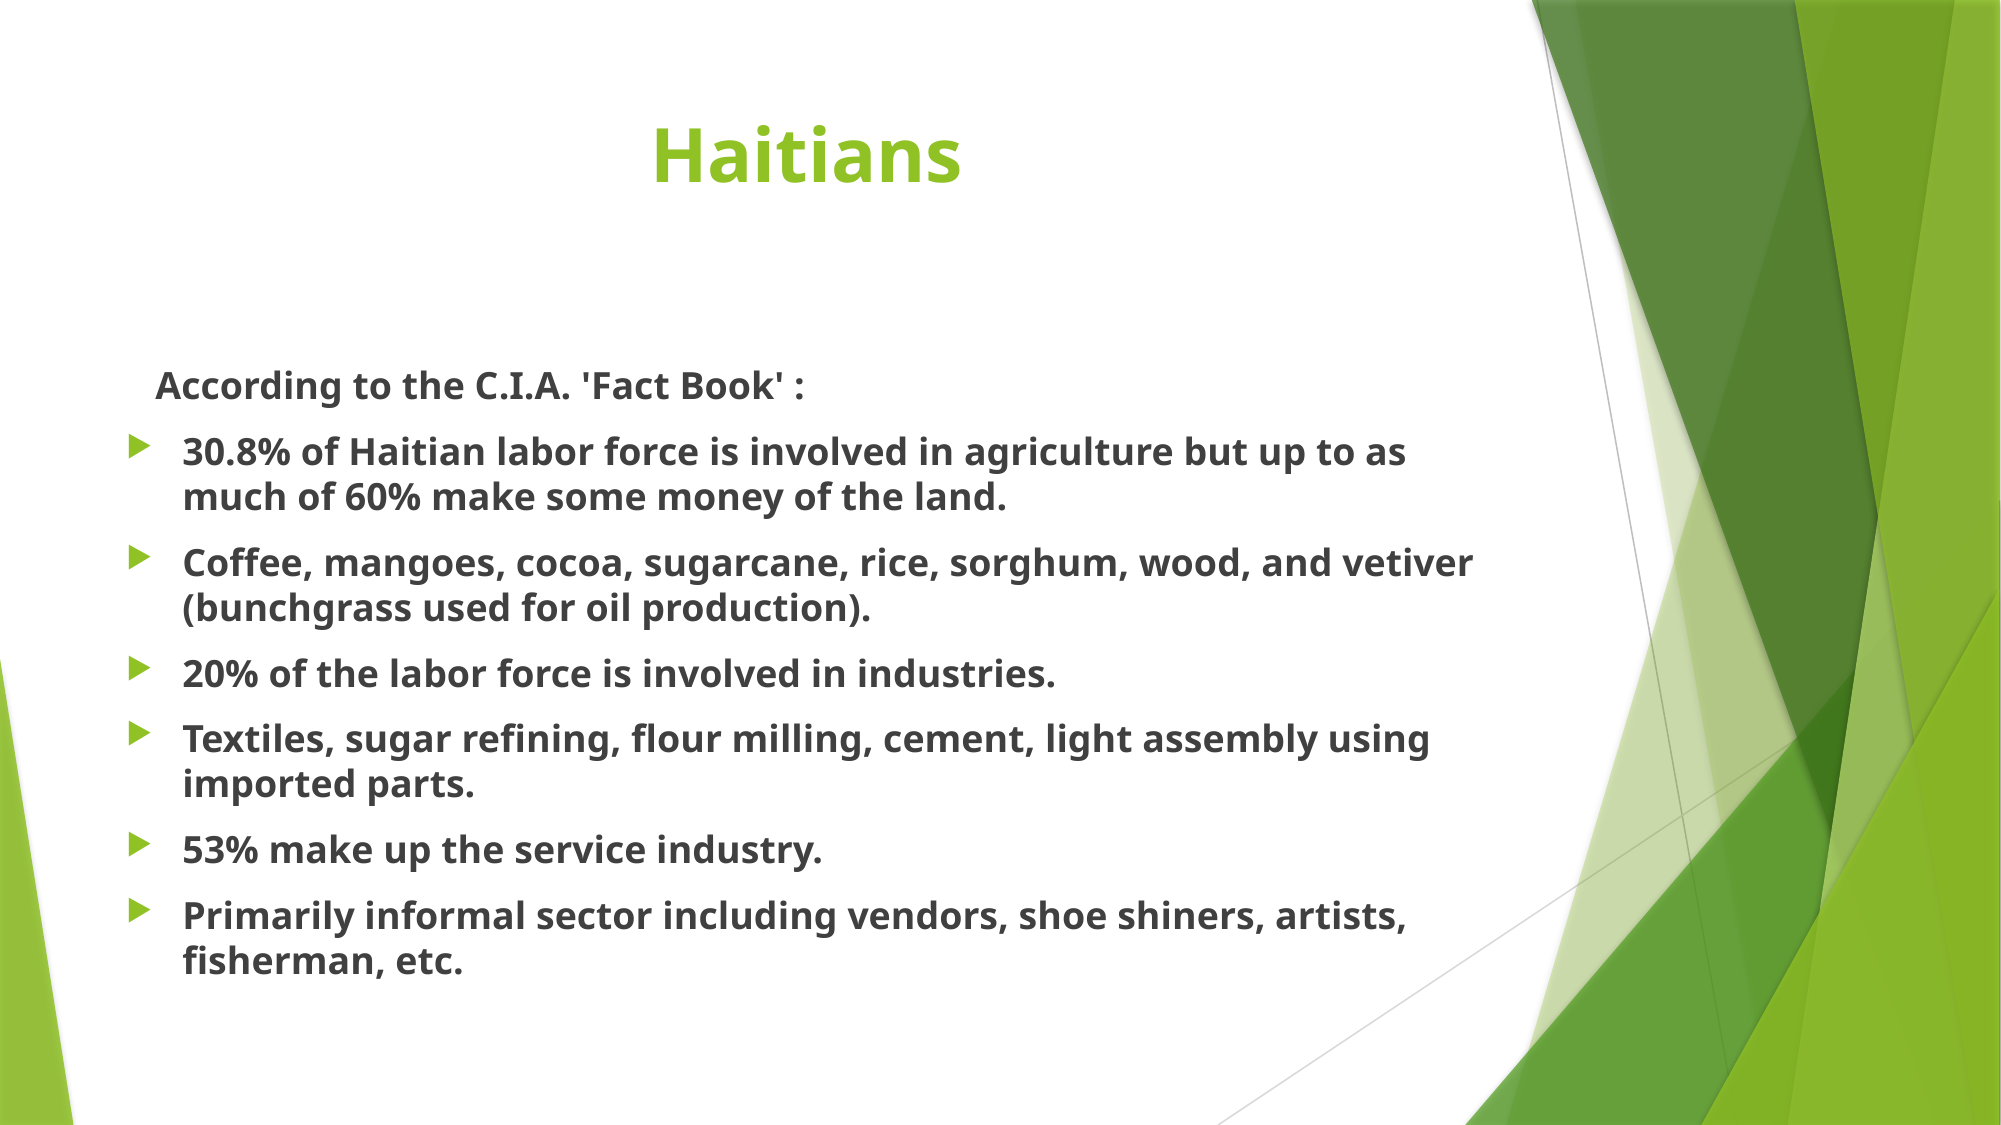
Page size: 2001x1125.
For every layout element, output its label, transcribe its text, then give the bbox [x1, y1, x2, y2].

title Haitians [111, 99, 1522, 317]
list According to the C.I.A. 'Fact Book' : 30.8% of Haitian labor force is involved in agriculture but up to as much of 60% make some money of the land. Coffee, mangoes, cocoa, sugarcane, rice, sorghum, wood, and vetiver (bunchgrass used for oil production). 20% of the labor force is involved in industries. Textiles, sugar refining, flour milling, cement, light assembly using imported parts. 53% make up the service industry. Primarily informal sector including vendors, shoe shiners, artists, fisherman, etc. [111, 354, 1522, 992]
